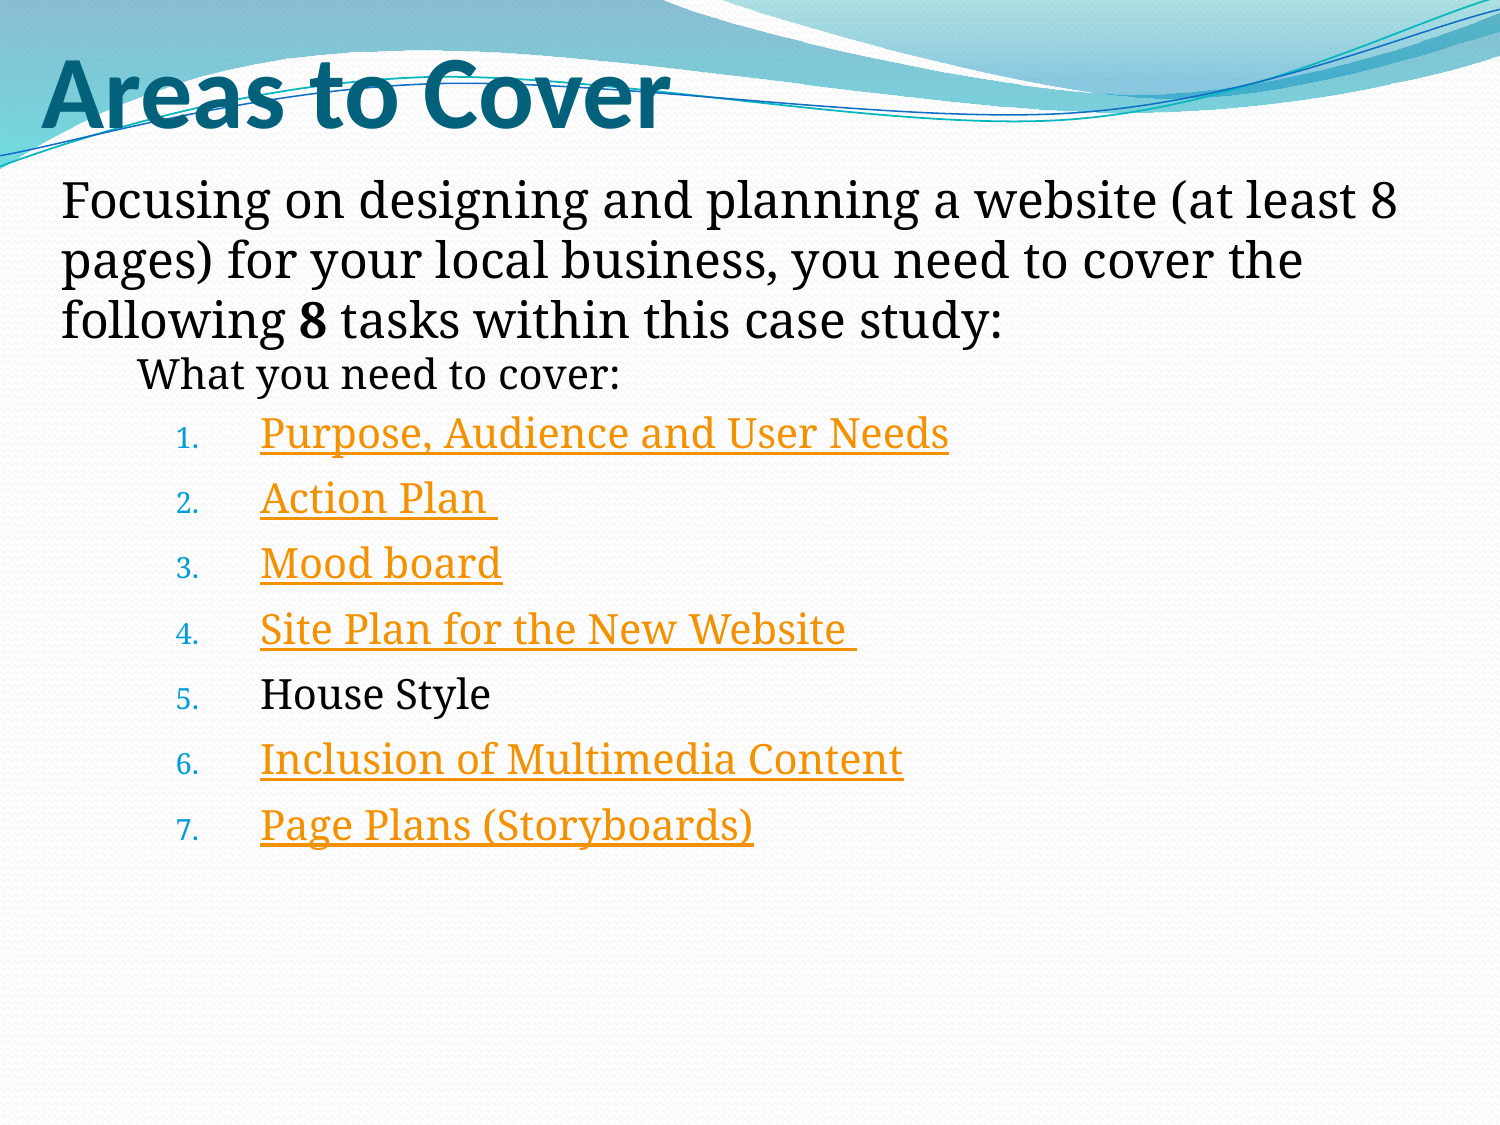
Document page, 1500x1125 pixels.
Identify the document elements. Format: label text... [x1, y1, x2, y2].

list Focusing on designing and planning a website (at least 8 pages) for your local business, you need to cover the following 8 tasks within this case study: What you need to cover: Purpose, Audience and User Needs Action Plan Mood board Site Plan for the New Website House Style Inclusion of Multimedia Content Page Plans (Storyboards) [46, 160, 1454, 1090]
title Areas to Cover [41, 0, 1459, 149]
